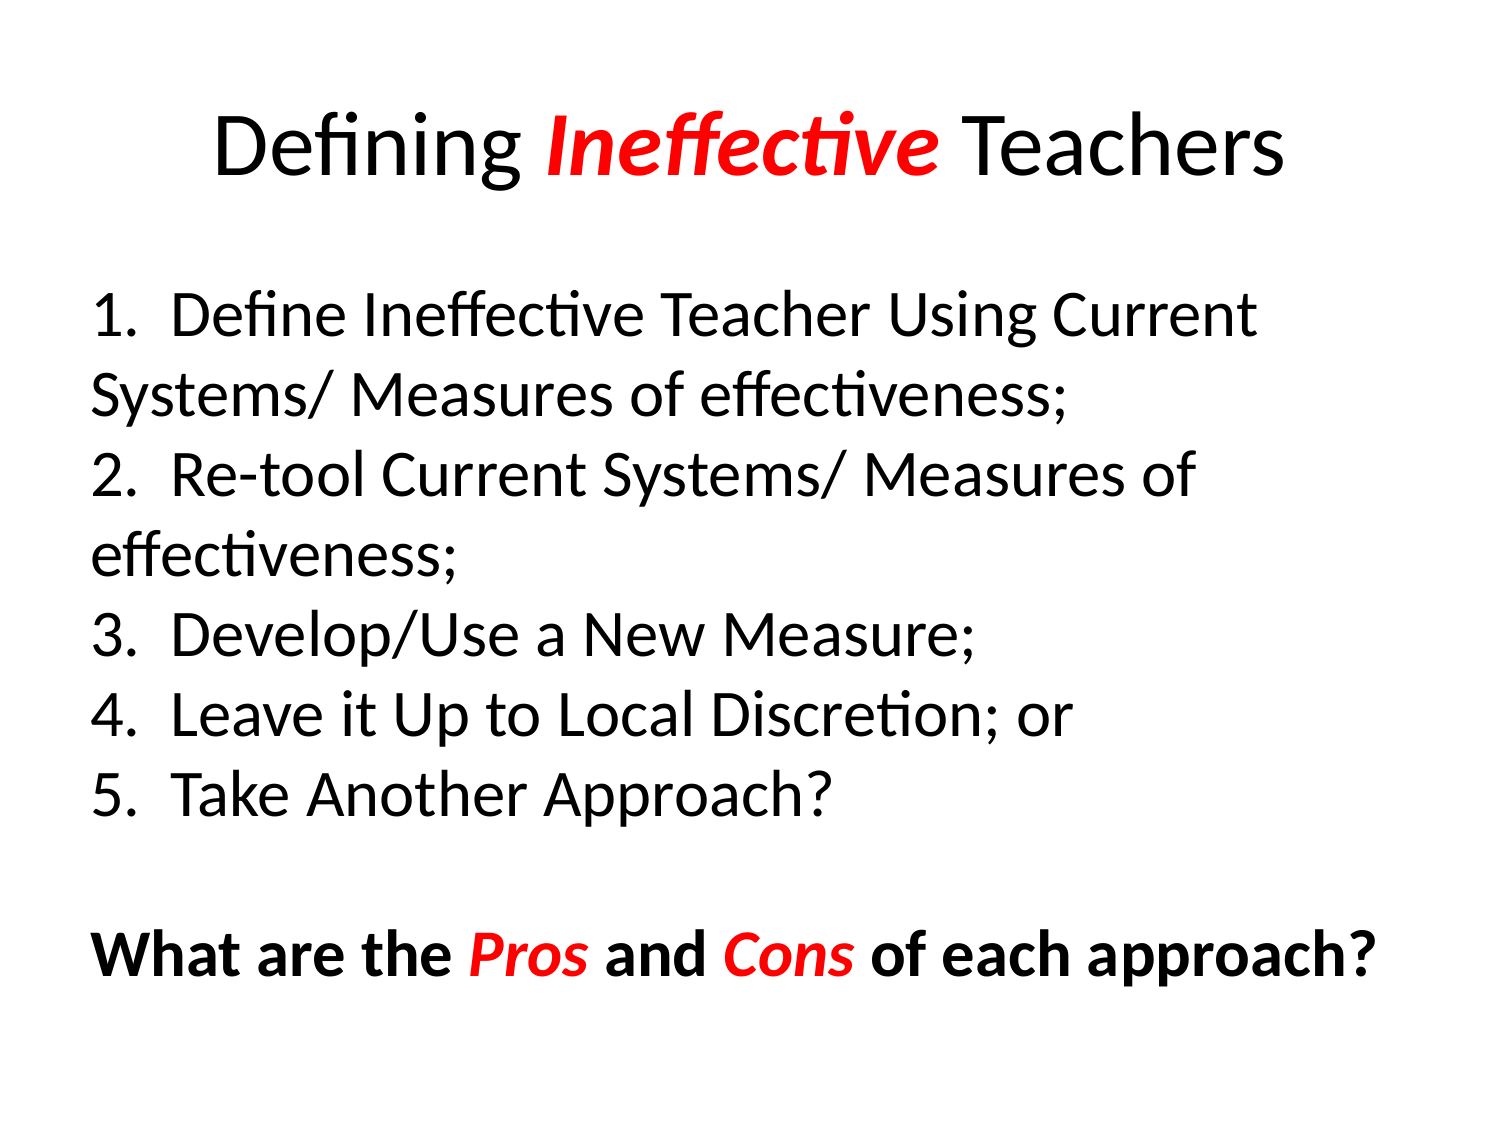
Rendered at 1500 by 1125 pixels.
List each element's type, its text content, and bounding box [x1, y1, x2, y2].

list 1. Define Ineffective Teacher Using Current Systems/ Measures of effectiveness; 2. Re-tool Current Systems/ Measures of effectiveness; 3. Develop/Use a New Measure; 4. Leave it Up to Local Discretion; or 5. Take Another Approach? What are the Pros and Cons of each approach? [75, 262, 1425, 1005]
title Defining Ineffective Teachers [75, 45, 1425, 233]
